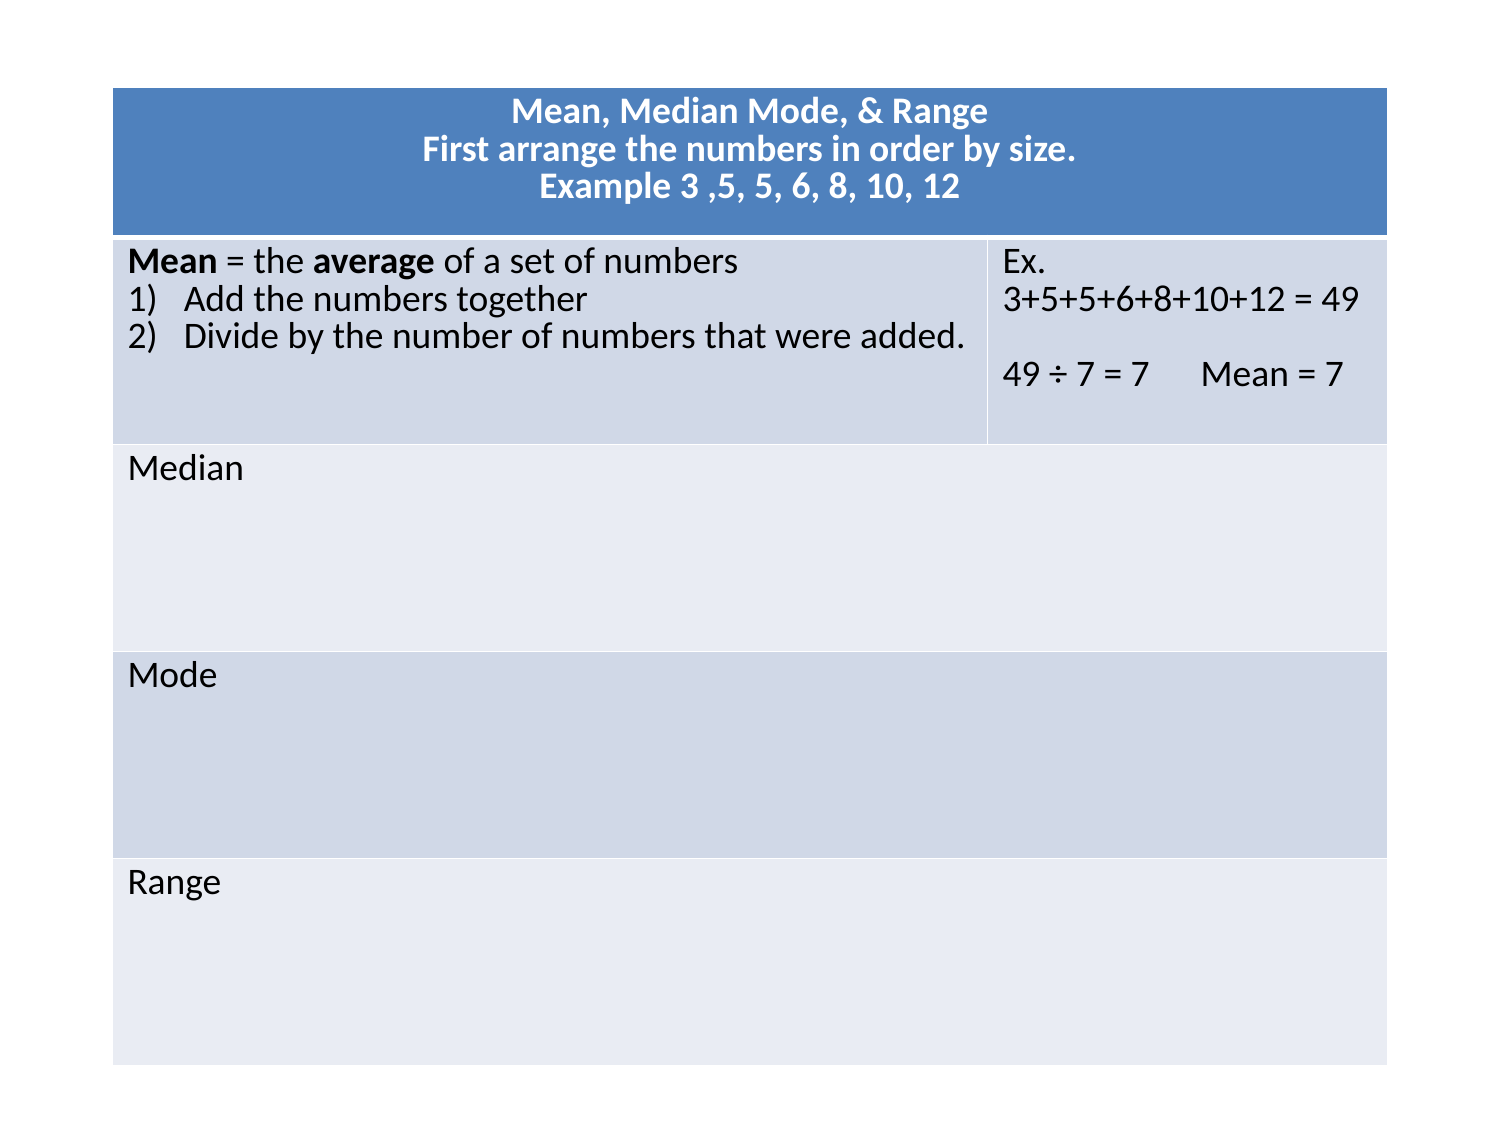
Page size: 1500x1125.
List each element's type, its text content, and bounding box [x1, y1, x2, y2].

table_cell Ex. 3+5+5+6+8+10+12 = 49 49 ÷ 7 = 7 Mean = 7 [988, 240, 1387, 444]
table_cell Range [113, 859, 1387, 1065]
table_header Mean, Median Mode, & Range First arrange the numbers in order by size. Example 3 ,5, 5, 6, 8, 10, 12 [113, 88, 1387, 235]
table_cell Median [113, 445, 1387, 651]
table_cell Mode [113, 652, 1387, 858]
table_cell Mean = the average of a set of numbers Add the numbers together Divide by the number of numbers that were added. [113, 240, 987, 444]
